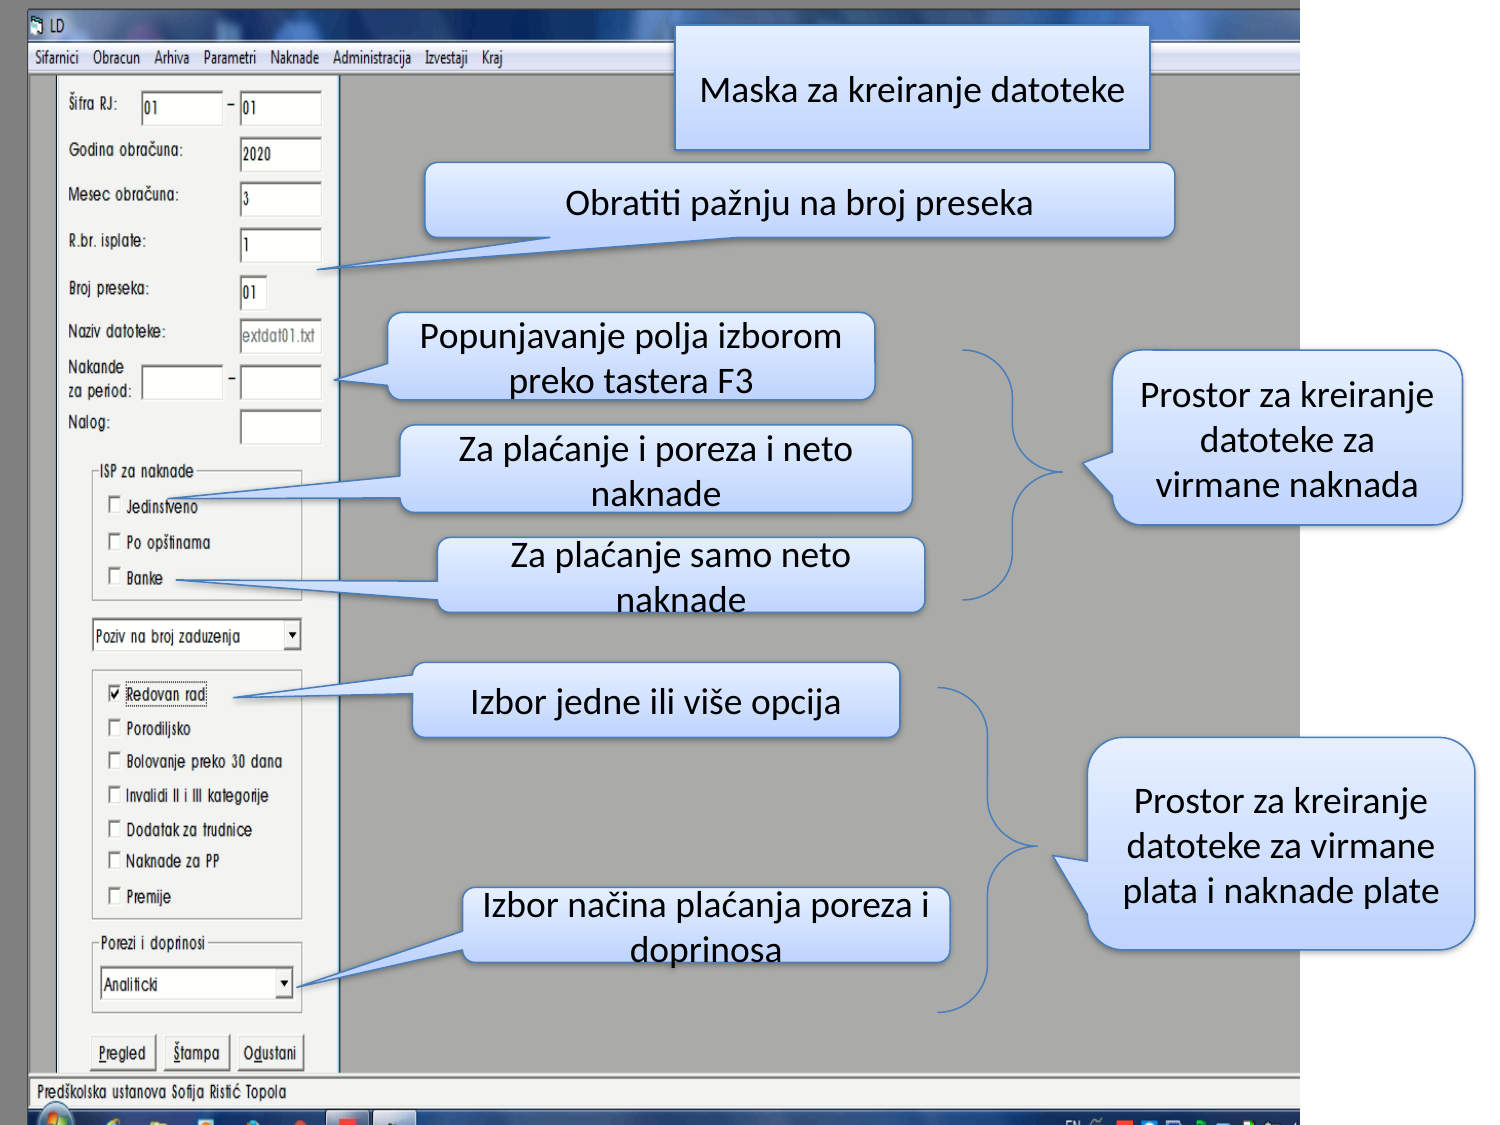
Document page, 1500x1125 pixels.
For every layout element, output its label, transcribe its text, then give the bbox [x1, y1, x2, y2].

text_box Prostor za kreiranje datoteke za virmane plata i naknade plate [1303, 736, 1476, 951]
text_box Prostor za kreiranje datoteke za virmane naknada [1303, 349, 1464, 526]
picture [0, 0, 1301, 1125]
